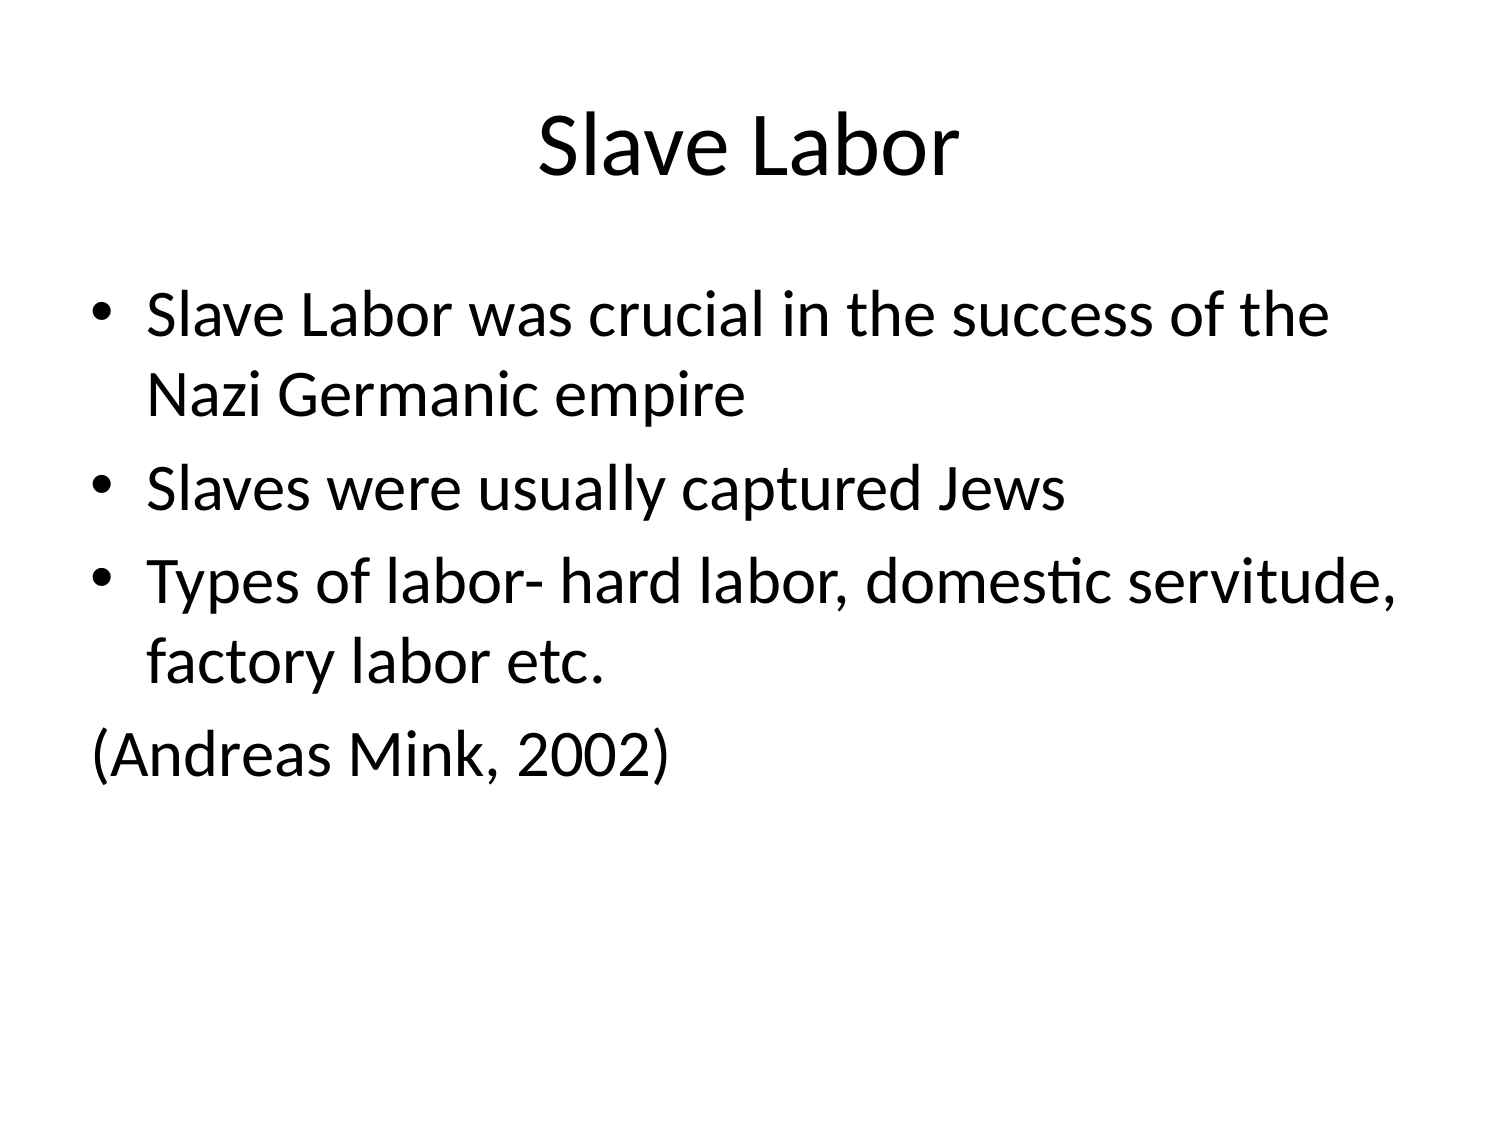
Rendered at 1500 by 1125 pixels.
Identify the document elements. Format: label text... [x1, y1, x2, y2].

title Slave Labor [75, 45, 1425, 233]
list Slave Labor was crucial in the success of the Nazi Germanic empire Slaves were usually captured Jews Types of labor- hard labor, domestic servitude, factory labor etc. (Andreas Mink, 2002) [75, 262, 1425, 1005]
